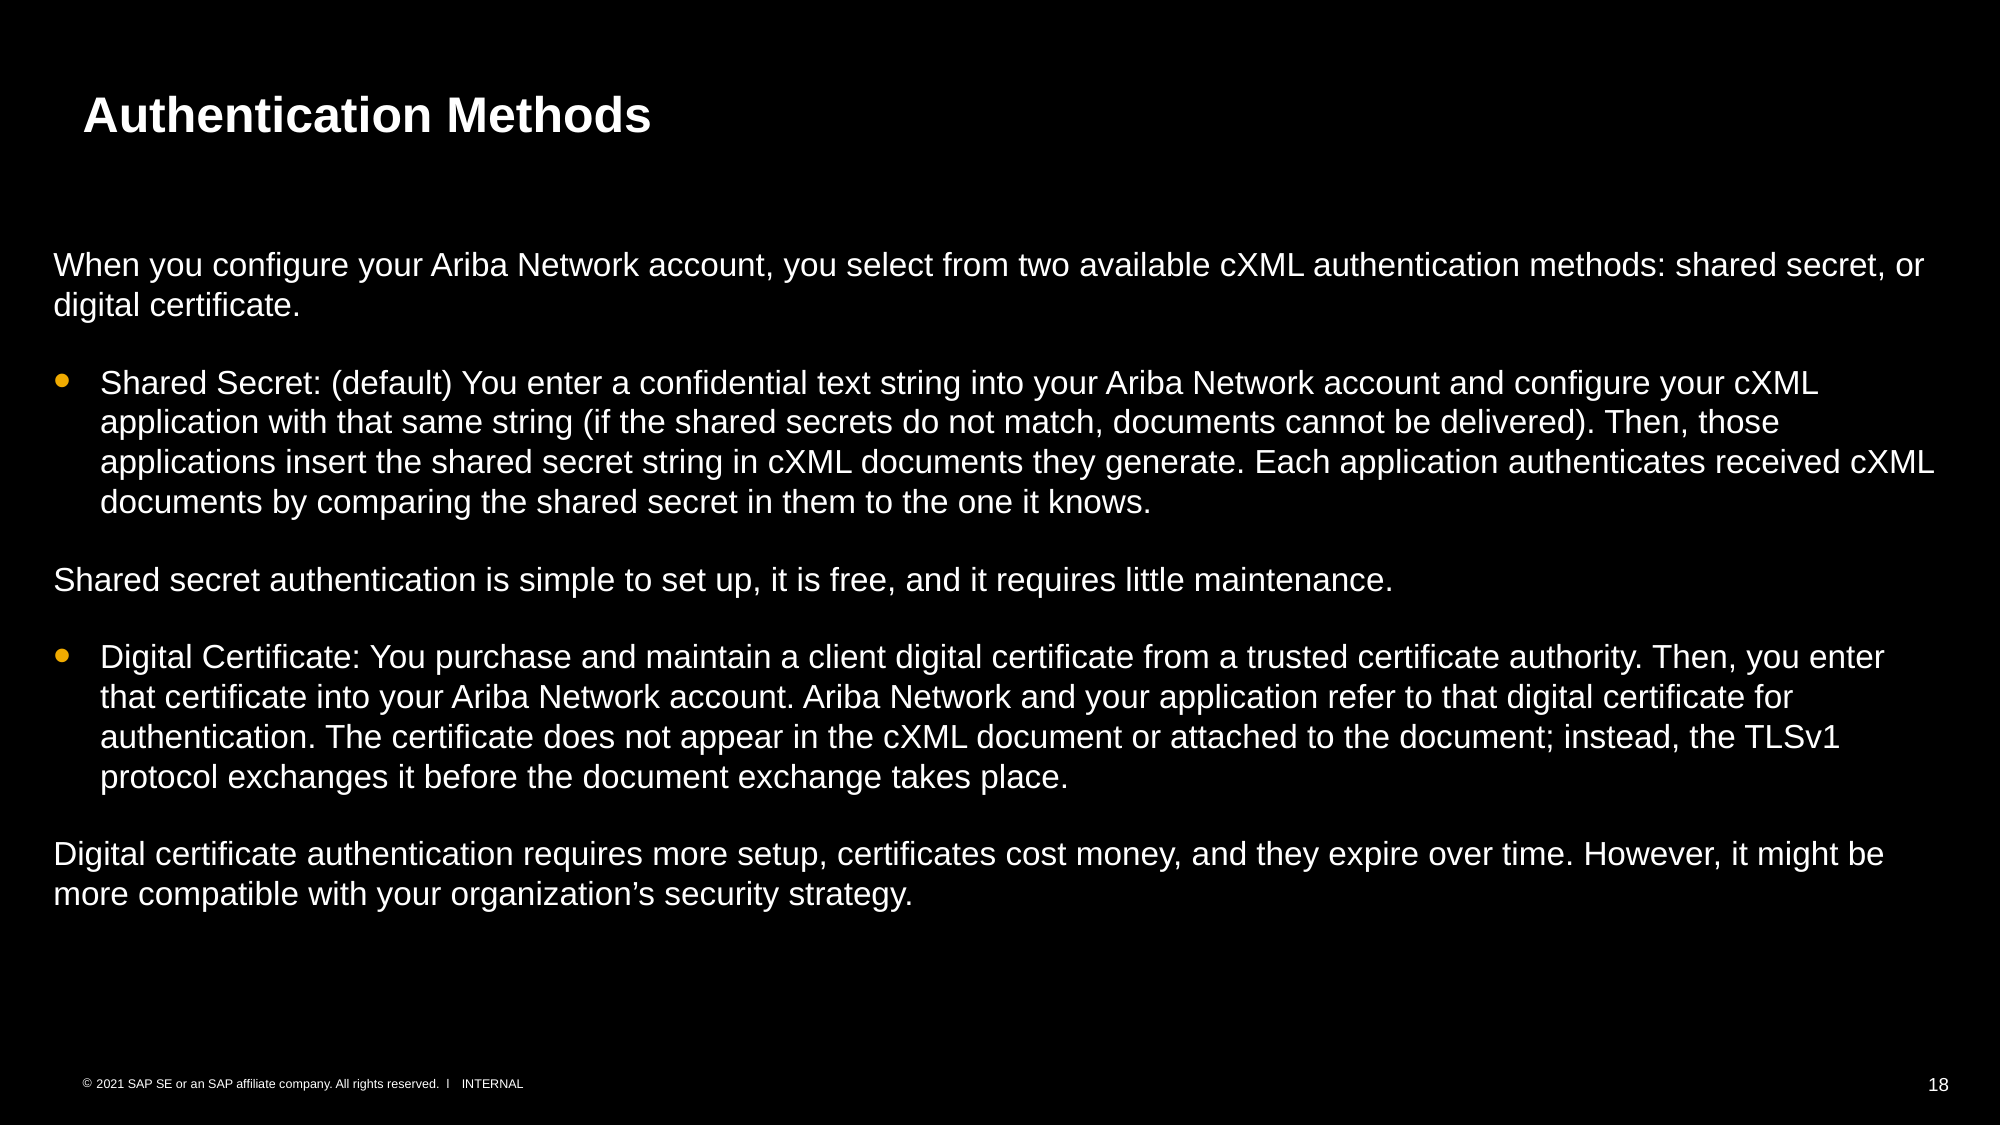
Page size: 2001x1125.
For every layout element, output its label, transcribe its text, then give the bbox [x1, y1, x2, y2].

list When you configure your Ariba Network account, you select from two available cXML authentication methods: shared secret, or digital certificate. Shared Secret: (default) You enter a confidential text string into your Ariba Network account and configure your cXML application with that same string (if the shared secrets do not match, documents cannot be delivered). Then, those applications insert the shared secret string in cXML documents they generate. Each application authenticates received cXML documents by comparing the shared secret in them to the one it knows. Shared secret authentication is simple to set up, it is free, and it requires little maintenance. Digital Certificate: You purchase and maintain a client digital certificate from a trusted certificate authority. Then, you enter that certificate into your Ariba Network account. Ariba Network and your application refer to that digital certificate for authentication. The certificate does not appear in the cXML document or attached to the document; instead, the TLSv1 protocol exchanges it before the document exchange takes place. Digital certificate authentication requires more setup, certificates cost money, and they expire over time. However, it might be more compatible with your organization’s security strategy. [53, 243, 1947, 941]
title Authentication Methods [82, 82, 1918, 144]
